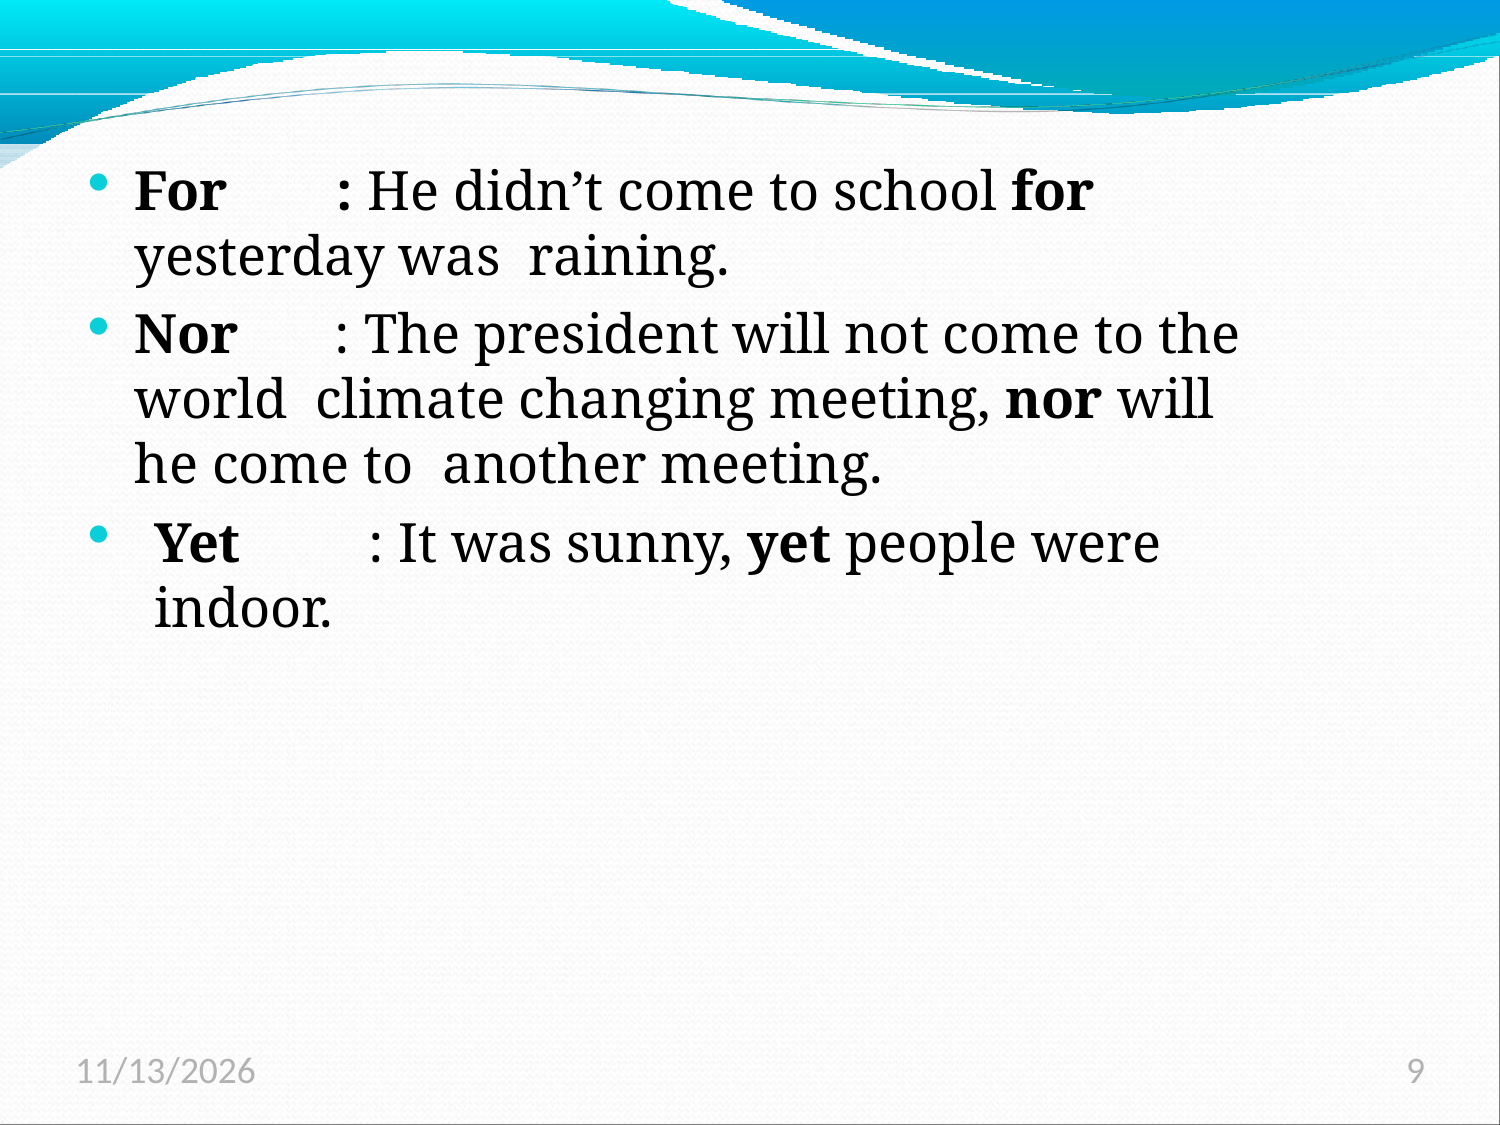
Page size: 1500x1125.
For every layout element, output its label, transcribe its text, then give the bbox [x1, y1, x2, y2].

slide_number 9 [1080, 1046, 1425, 1103]
picture [0, 0, 1500, 1125]
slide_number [75, 1046, 420, 1103]
text_box For : He didn’t come to school for yesterday was raining. Nor : The president will not come to the world climate changing meeting, nor will he come to another meeting. Yet : It was sunny, yet people were indoor. [77, 154, 1335, 638]
